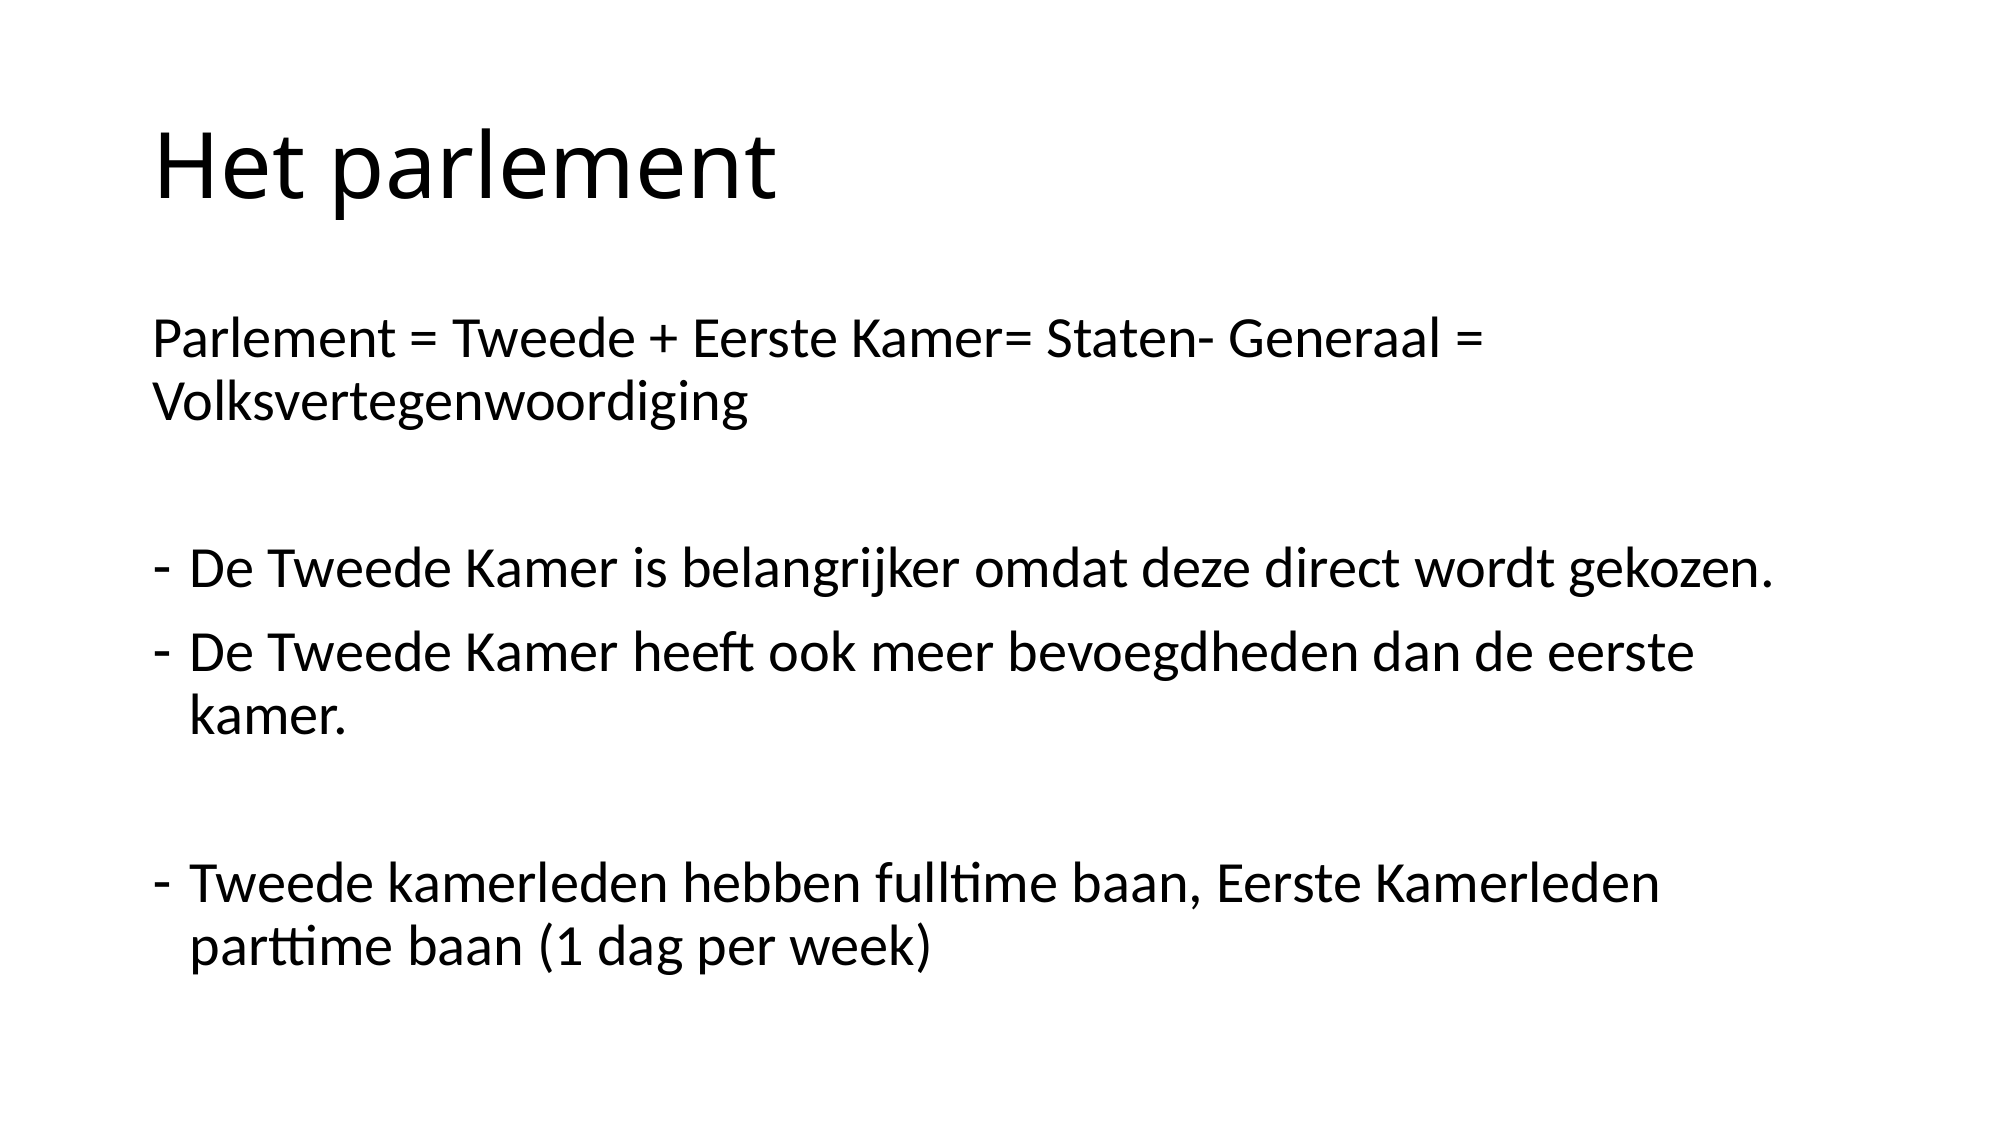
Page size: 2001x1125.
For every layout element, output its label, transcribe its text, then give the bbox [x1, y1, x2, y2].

list Parlement = Tweede + Eerste Kamer= Staten- Generaal = Volksvertegenwoordiging De Tweede Kamer is belangrijker omdat deze direct wordt gekozen. De Tweede Kamer heeft ook meer bevoegdheden dan de eerste kamer. Tweede kamerleden hebben fulltime baan, Eerste Kamerleden parttime baan (1 dag per week) [137, 299, 1863, 1014]
title Het parlement [137, 59, 1863, 278]
